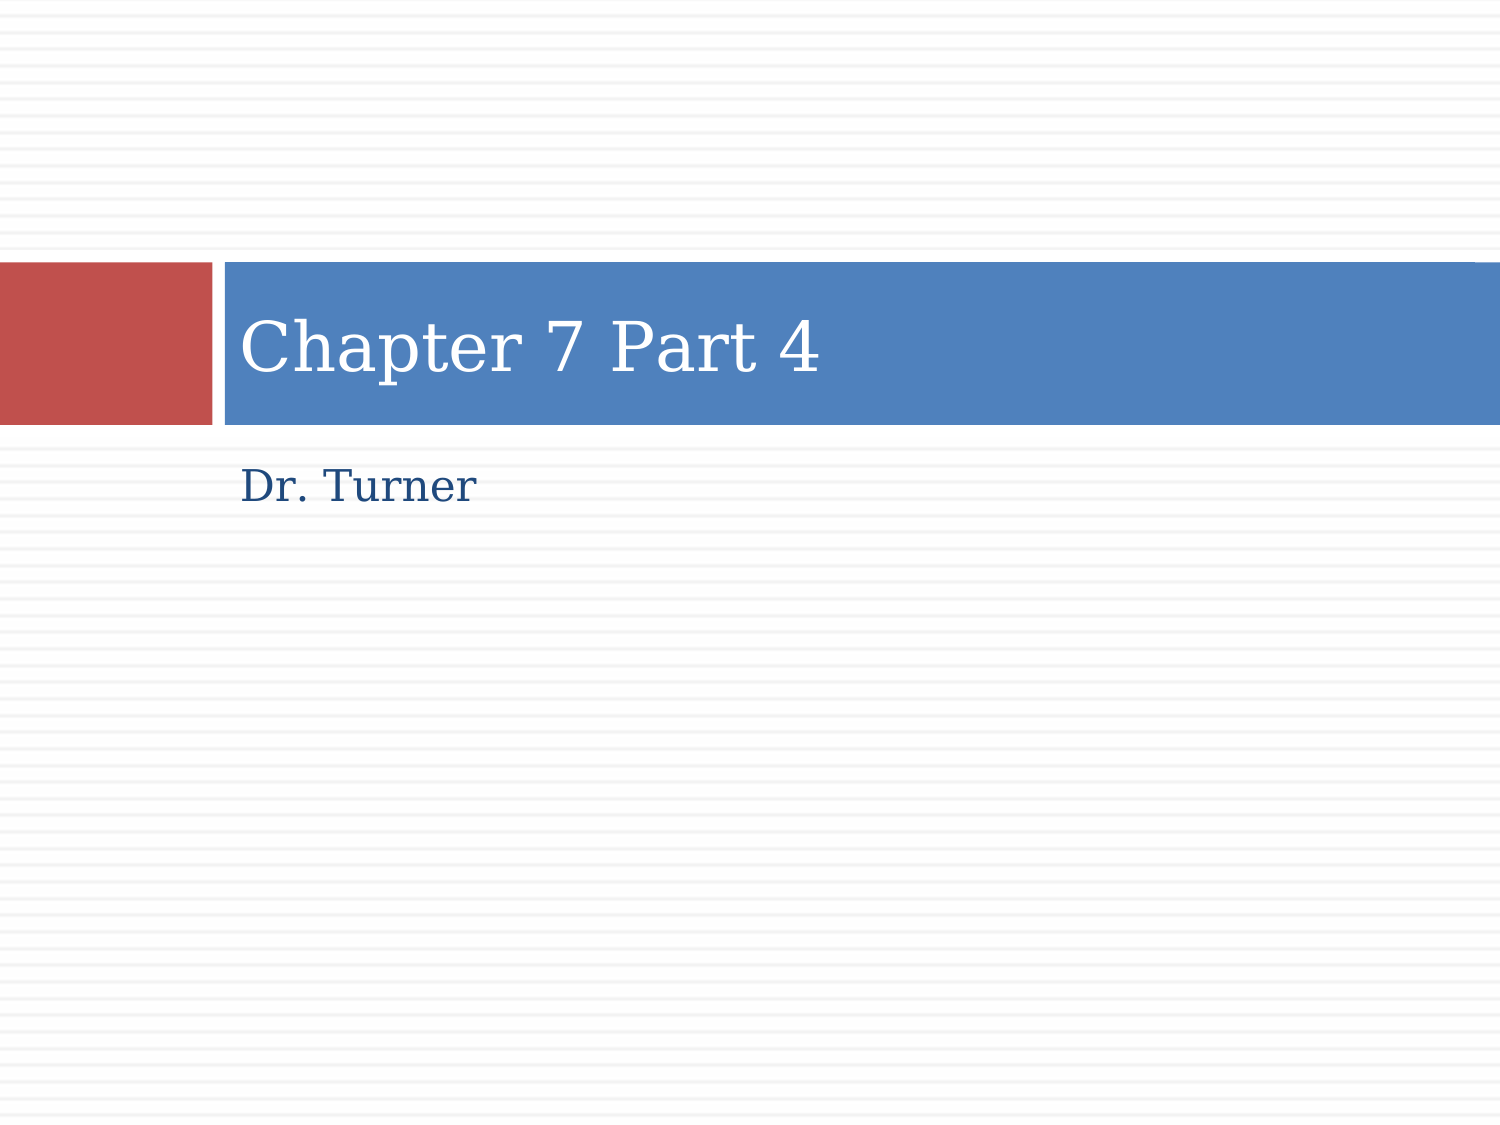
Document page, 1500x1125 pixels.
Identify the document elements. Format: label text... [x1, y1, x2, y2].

list Dr. Turner [225, 450, 1394, 725]
title Chapter 7 Part 4 [225, 262, 1475, 425]
